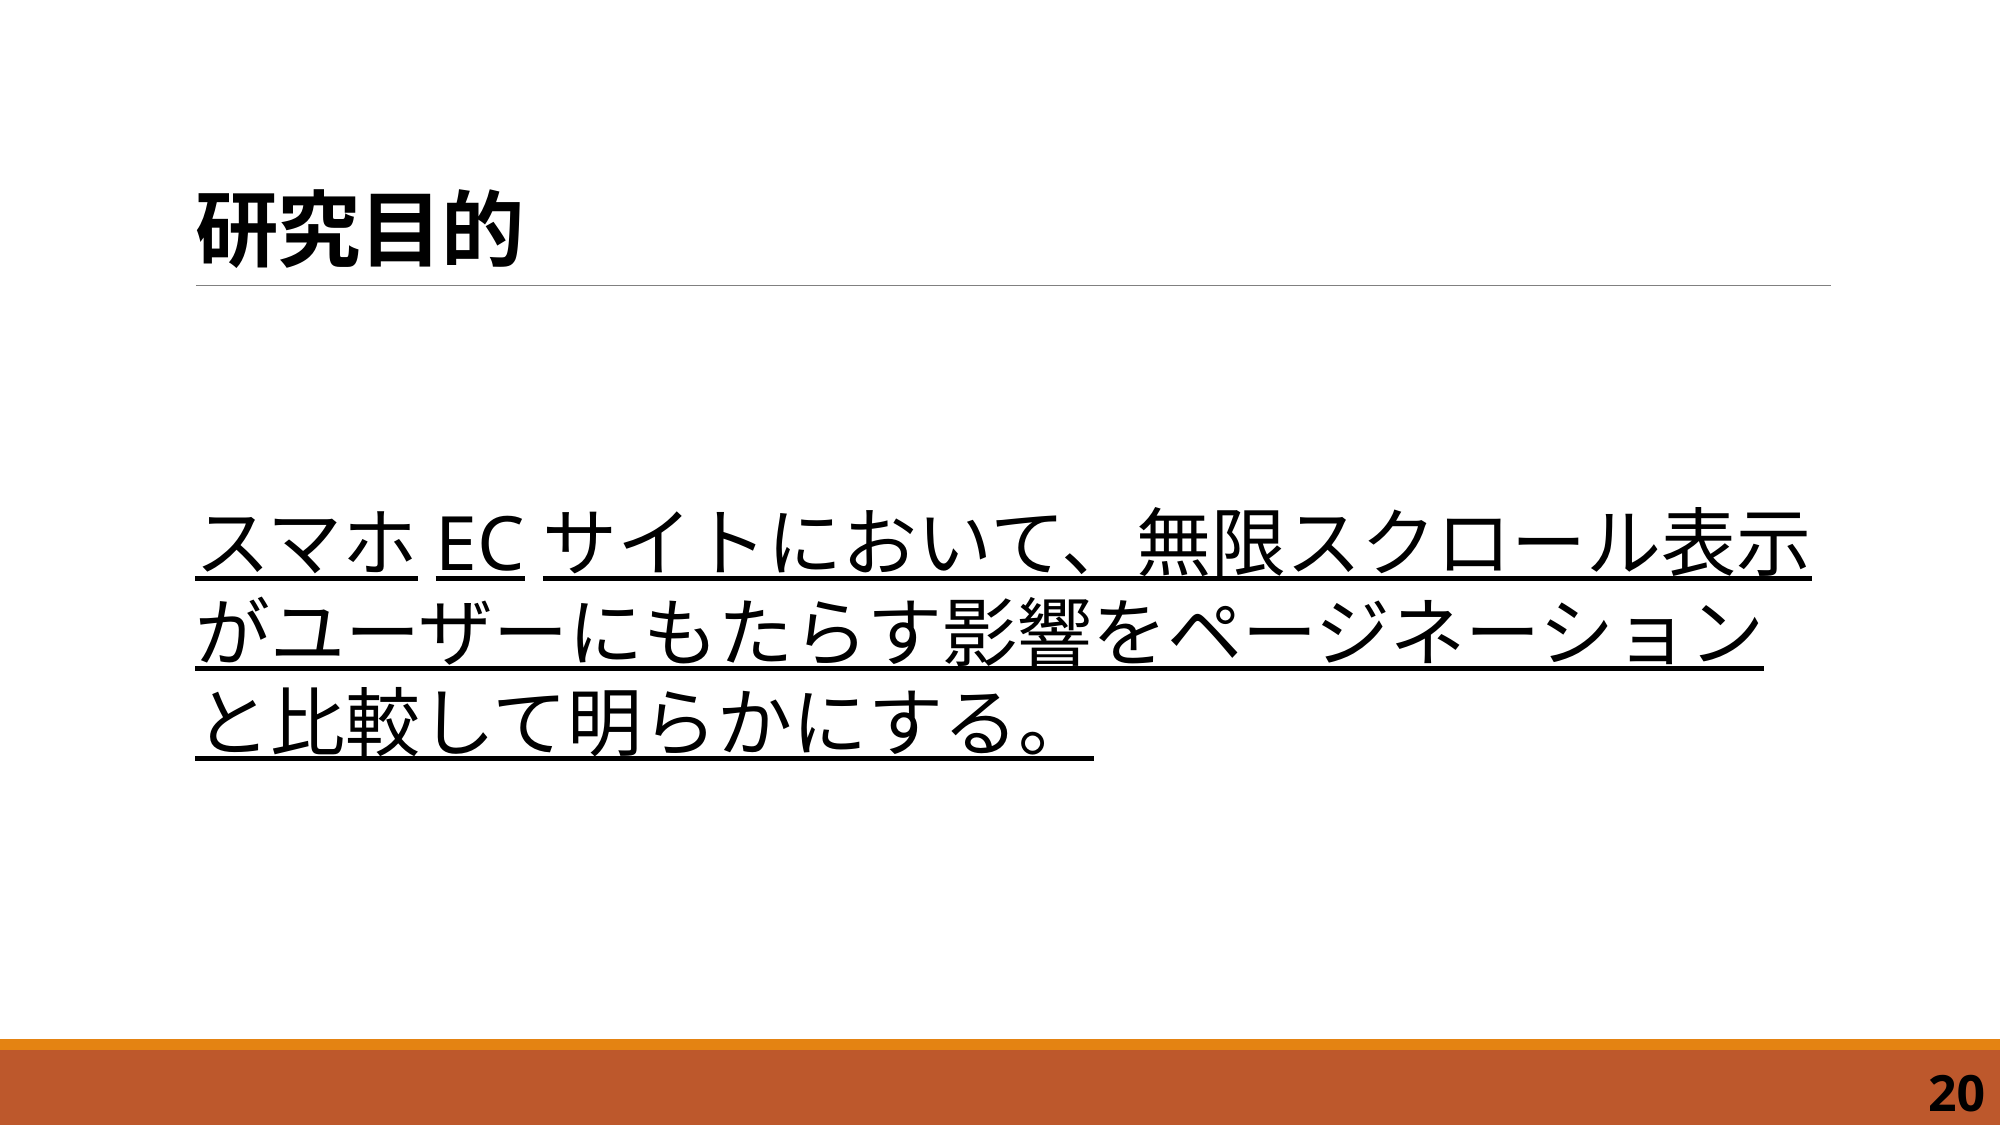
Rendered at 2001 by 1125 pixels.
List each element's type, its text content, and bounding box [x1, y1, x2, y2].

slide_number 20 [1784, 1065, 2000, 1125]
text_box スマホECサイトにおいて、無限スクロール表示がユーザーにもたらす影響をページネーションと比較して明らかにする。 [179, 487, 1830, 773]
title 研究目的 [180, 47, 1830, 285]
